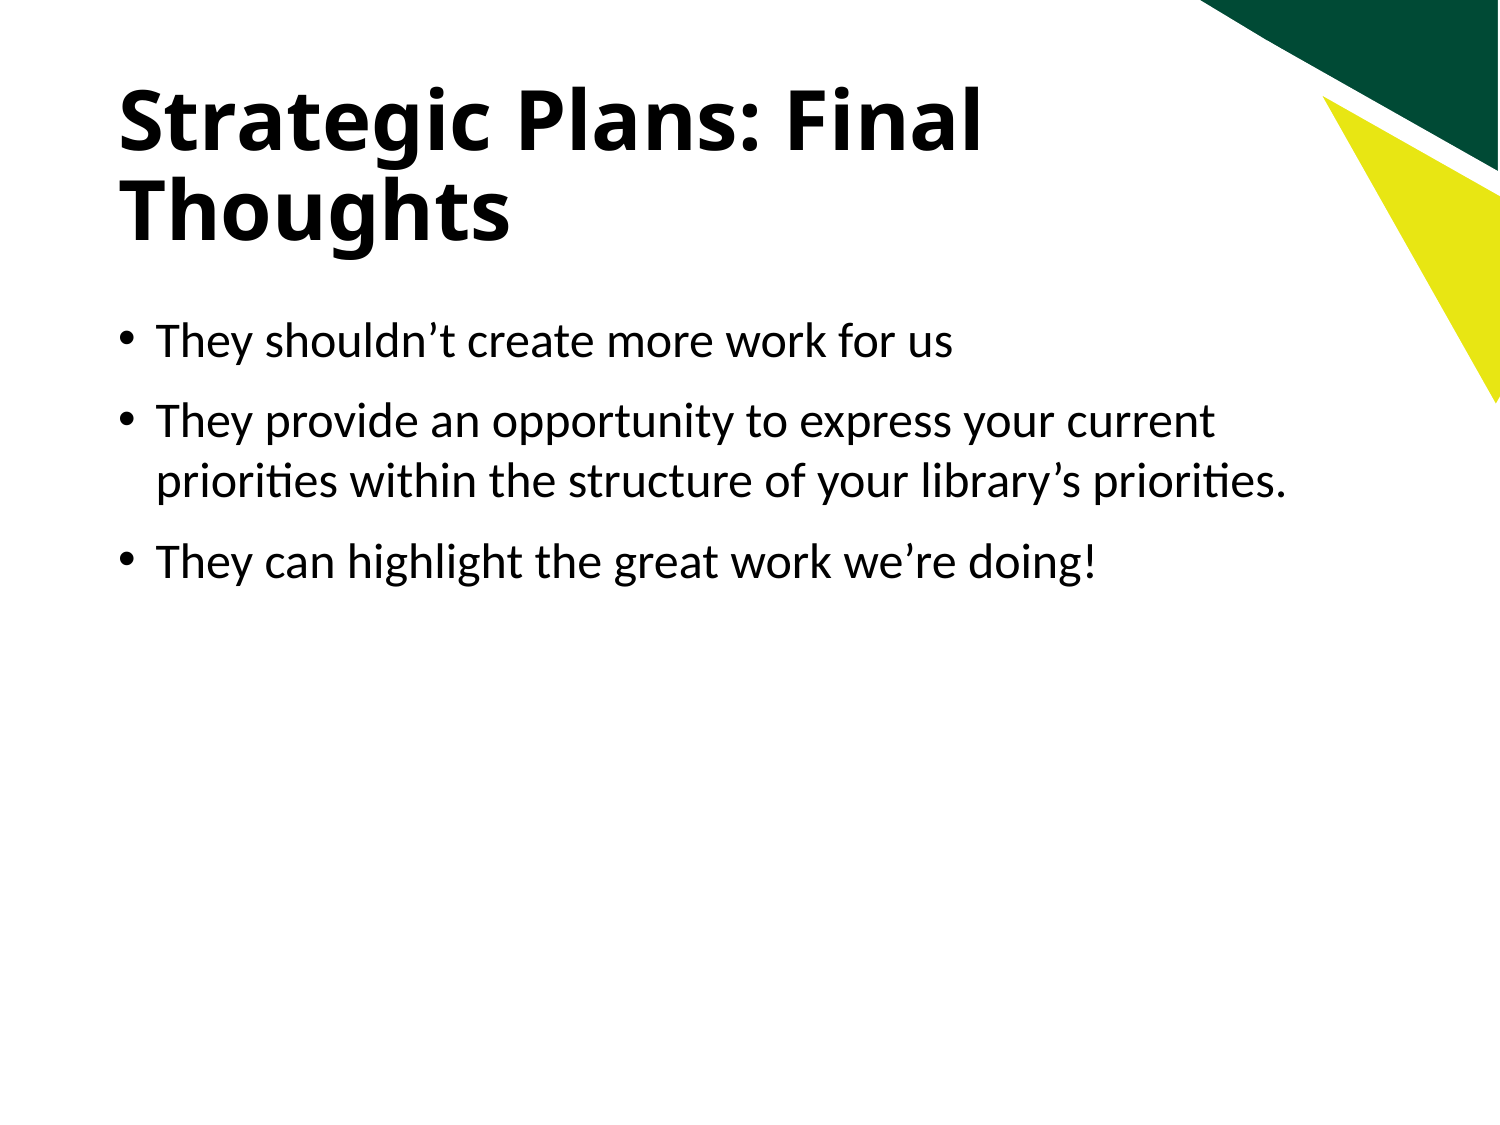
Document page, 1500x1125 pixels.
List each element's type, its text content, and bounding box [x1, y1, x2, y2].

title Strategic Plans: Final Thoughts [103, 59, 1397, 278]
list They shouldn’t create more work for us They provide an opportunity to express your current priorities within the structure of your library’s priorities. They can highlight the great work we’re doing! [103, 299, 1397, 900]
